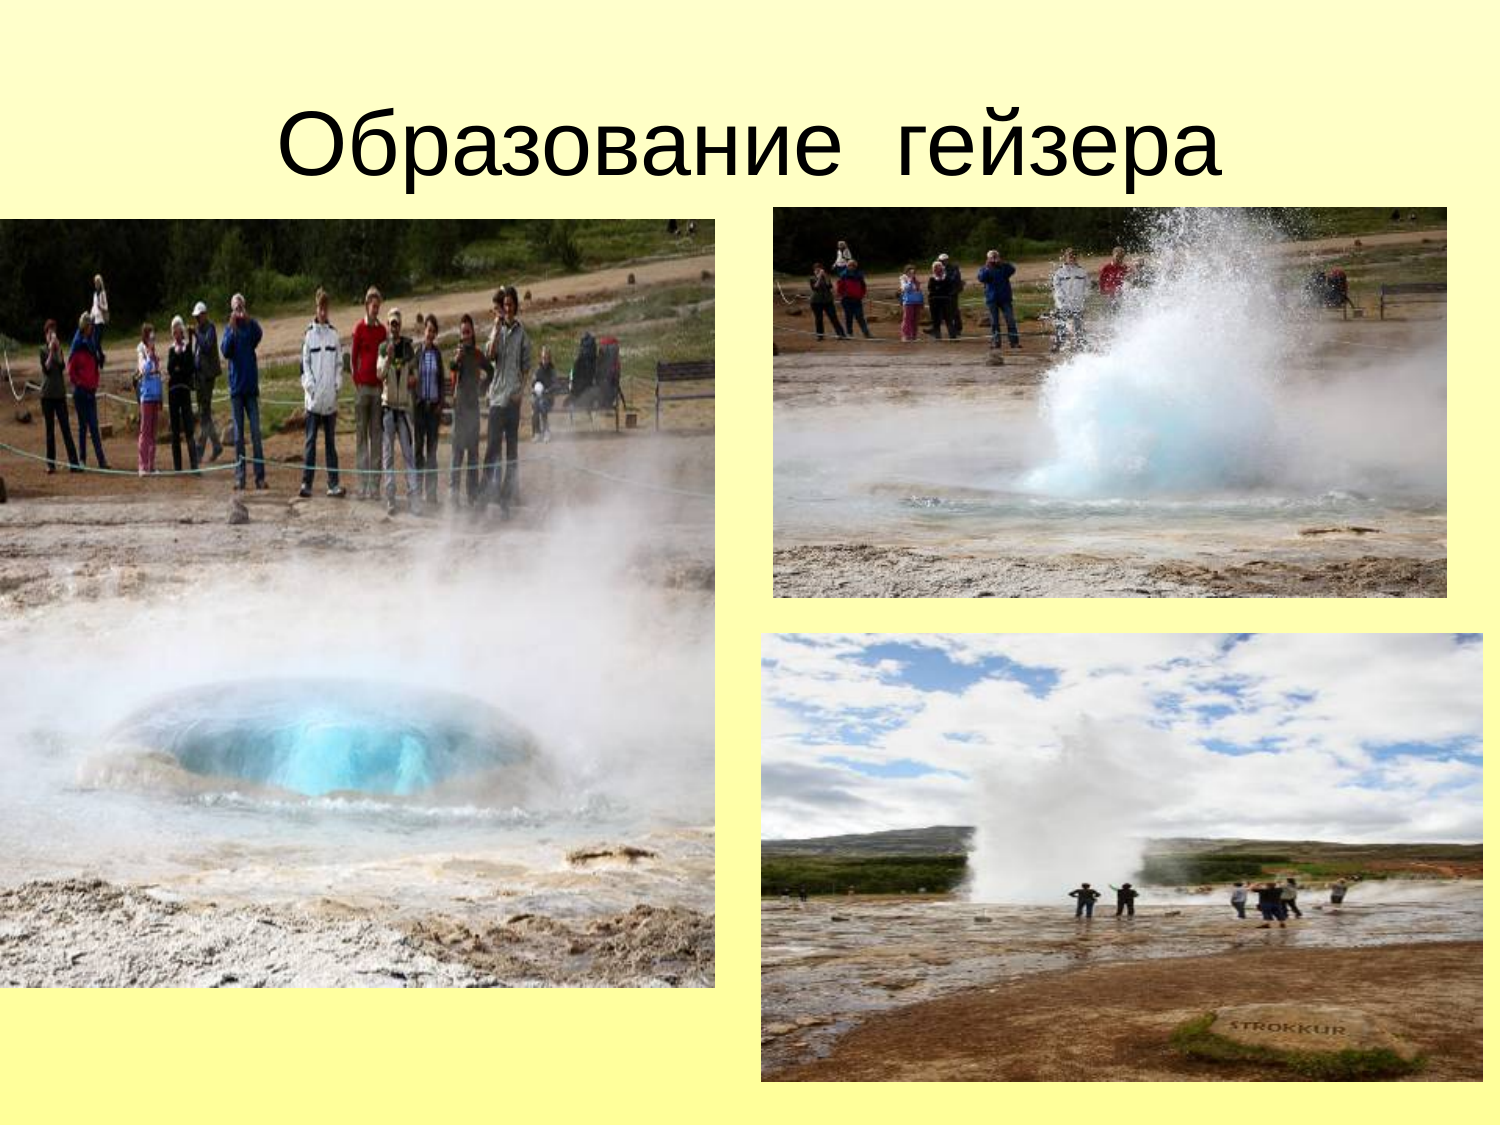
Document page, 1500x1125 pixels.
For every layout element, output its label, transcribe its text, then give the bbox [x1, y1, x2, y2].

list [761, 632, 1483, 1083]
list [773, 207, 1448, 599]
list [0, 219, 715, 989]
title Образование гейзера [74, 44, 1426, 233]
